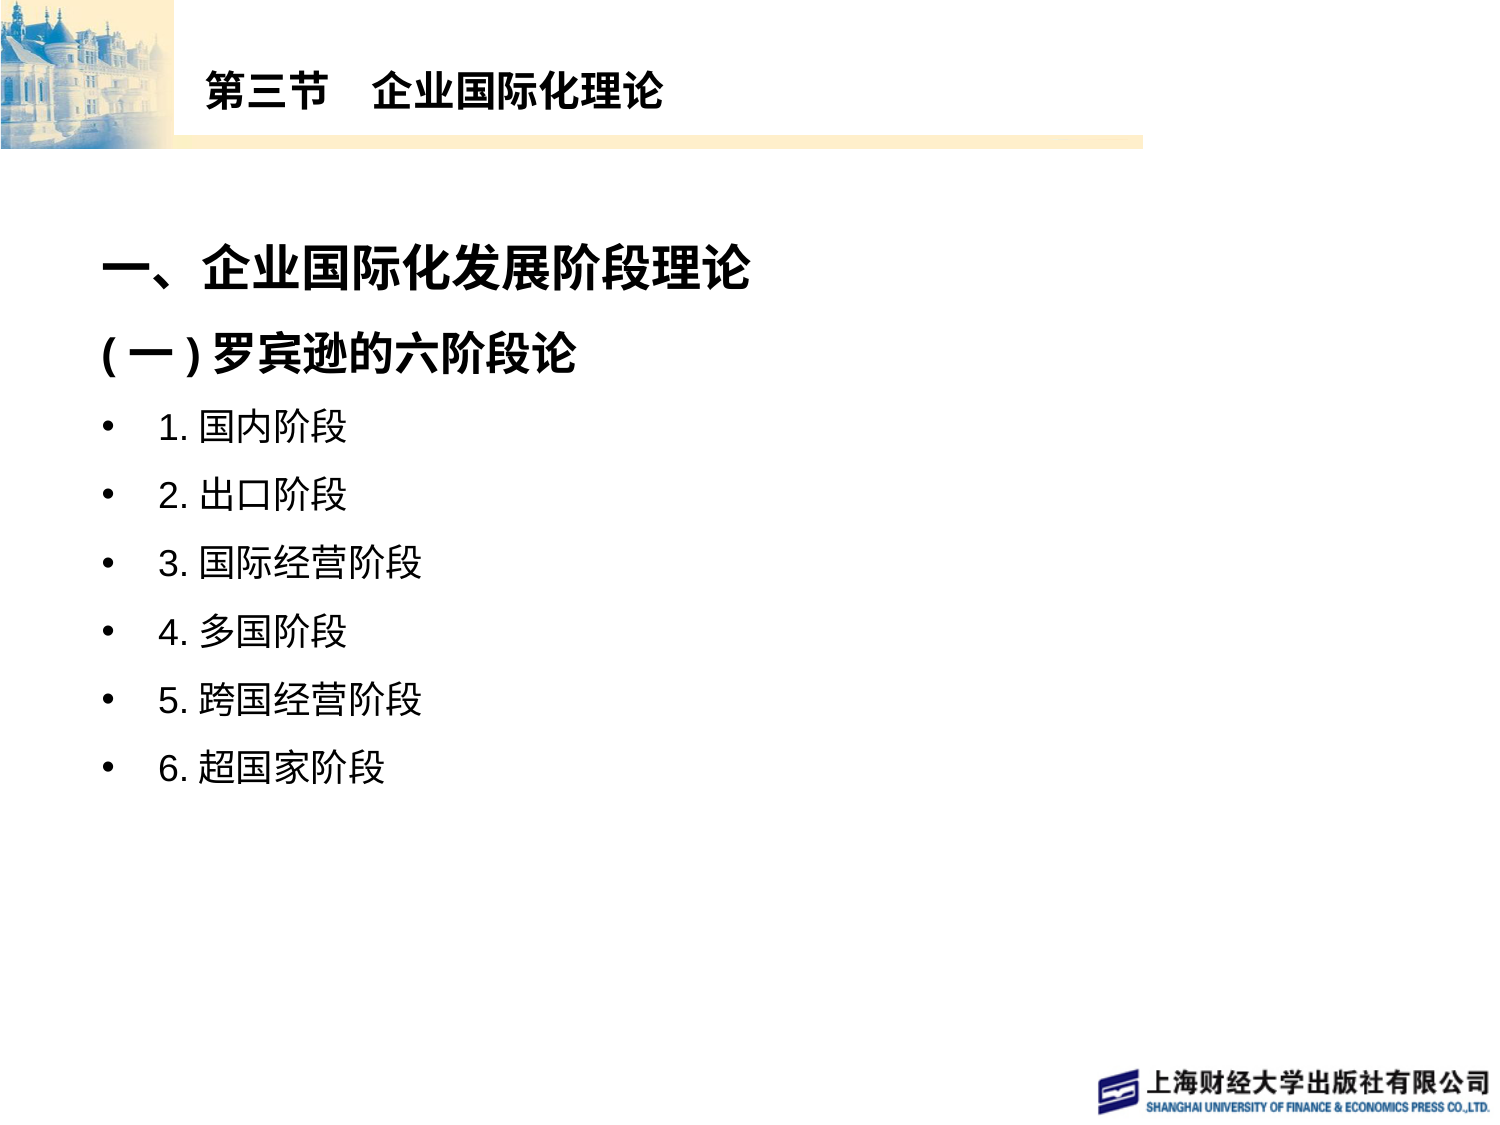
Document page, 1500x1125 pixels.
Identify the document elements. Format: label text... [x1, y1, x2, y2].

title 第三节 企业国际化理论 [189, 36, 1262, 143]
list 一、企业国际化发展阶段理论 (一)罗宾逊的六阶段论 1.国内阶段 2.出口阶段 3.国际经营阶段 4.多国阶段 5.跨国经营阶段 6.超国家阶段 [86, 207, 1425, 1071]
picture [1097, 1065, 1494, 1120]
picture [0, 0, 1143, 149]
